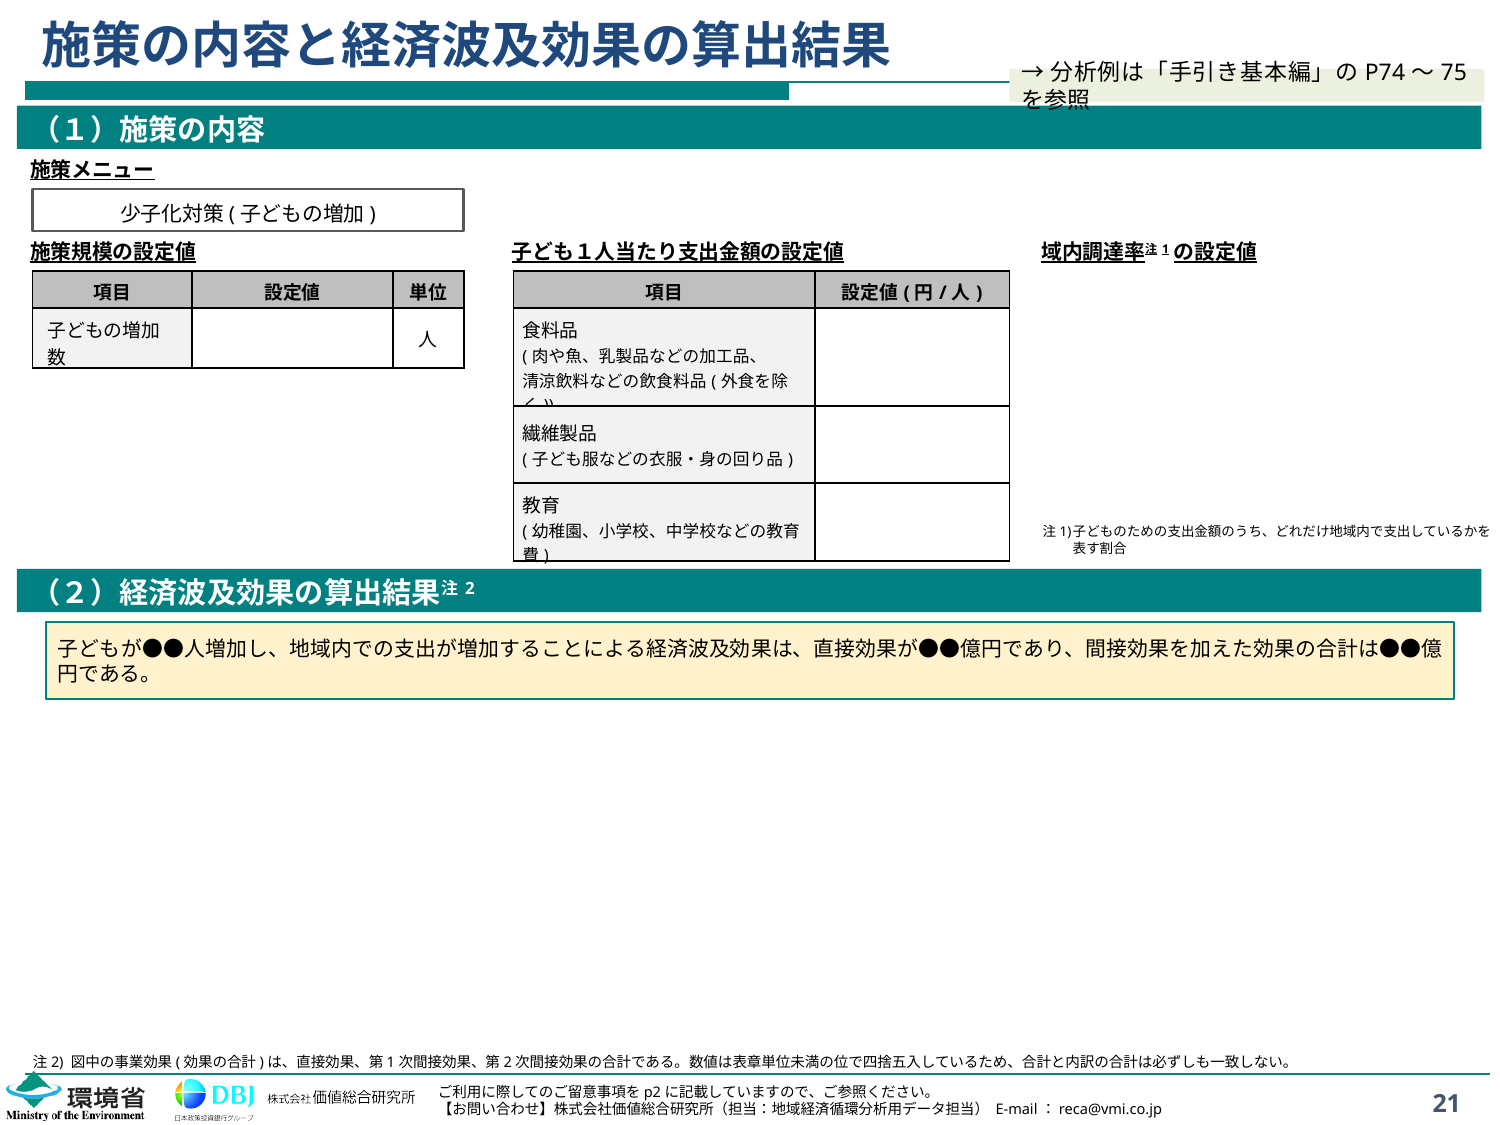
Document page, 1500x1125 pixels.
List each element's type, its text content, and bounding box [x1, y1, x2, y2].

table_header 設定値(円/人) [816, 272, 1009, 307]
text_box →分析例は「手引き基本編」のP74～75を参照 [1009, 68, 1485, 102]
table_header 単位 [394, 272, 463, 307]
picture [2, 1071, 148, 1125]
text_box （２）経済波及効果の算出結果注2 [16, 568, 1482, 613]
table_header 項目 [514, 272, 814, 307]
table_cell 食料品 (肉や魚、乳製品などの加工品、 清涼飲料などの飲食料品(外食を除く)) [514, 309, 814, 405]
picture [171, 1075, 419, 1125]
text_box 施策規模の設定値 [29, 238, 267, 264]
text_box 注2) 図中の事業効果(効果の合計)は、直接効果、第1次間接効果、第2次間接効果の合計である。数値は表章単位未満の位で四捨五入しているため、合計と内訳の合計は必ずしも一致しない。 [33, 1050, 1451, 1071]
text_box （１）施策の内容 [16, 105, 1482, 149]
table_cell 繊維製品 (子ども服などの衣服・身の回り品) [514, 407, 814, 482]
table_cell 教育 (幼稚園、小学校、中学校などの教育費) [514, 484, 814, 560]
table_cell 子どもの増加数 [33, 309, 191, 367]
table_cell [816, 484, 1009, 560]
text_box 少子化対策(子どもの増加) [32, 189, 464, 231]
text_box 注1) 子どものための支出金額のうち、どれだけ地域内で支出しているかを表す割合 [1042, 527, 1491, 552]
table_cell [816, 407, 1009, 482]
table_cell [193, 309, 392, 367]
table_cell 人 [394, 309, 463, 367]
slide_number 21 [1393, 1079, 1500, 1122]
text_box 域内調達率注1の設定値 [1041, 238, 1337, 264]
table_cell [816, 309, 1009, 405]
text_box 子どもが●●人増加し、地域内での支出が増加することによる経済波及効果は、直接効果が●●億円であり、間接効果を加えた効果の合計は●●億円である。 [46, 621, 1454, 699]
table_header 項目 [33, 272, 191, 307]
text_box 子ども１人当たり支出金額の設定値 [511, 238, 896, 264]
table_header 設定値 [193, 272, 392, 307]
text_box 施策メニュー [29, 156, 178, 182]
title 施策の内容と経済波及効果の算出結果 [25, 0, 1355, 82]
